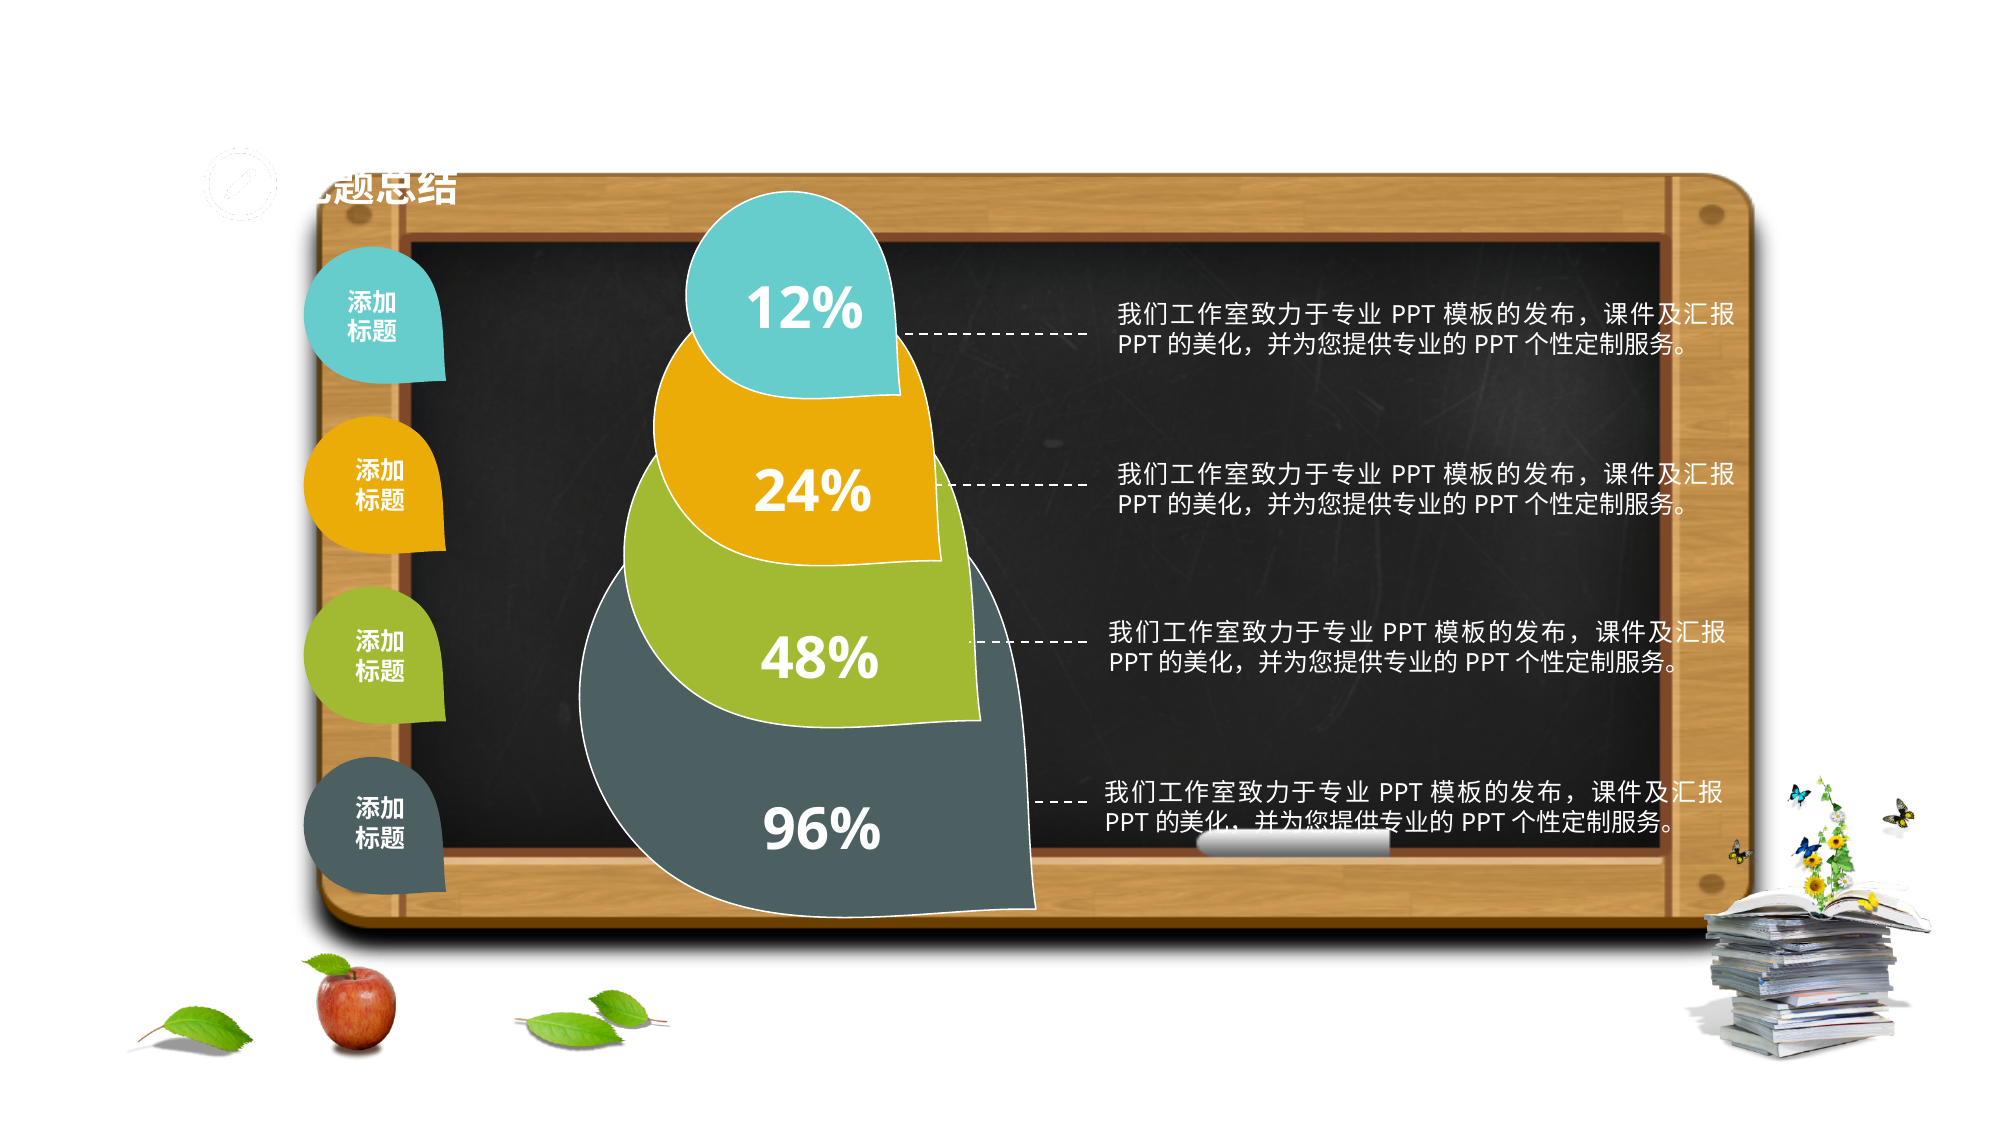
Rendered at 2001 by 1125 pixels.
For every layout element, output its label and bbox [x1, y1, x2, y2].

text_box [295, 408, 460, 565]
text_box [203, 147, 501, 221]
picture [18, 3, 2000, 1125]
text_box [295, 238, 450, 395]
text_box [295, 578, 460, 735]
text_box [674, 179, 905, 415]
text_box [554, 452, 1045, 952]
text_box [295, 749, 460, 906]
text_box [637, 271, 948, 587]
text_box [604, 363, 988, 754]
